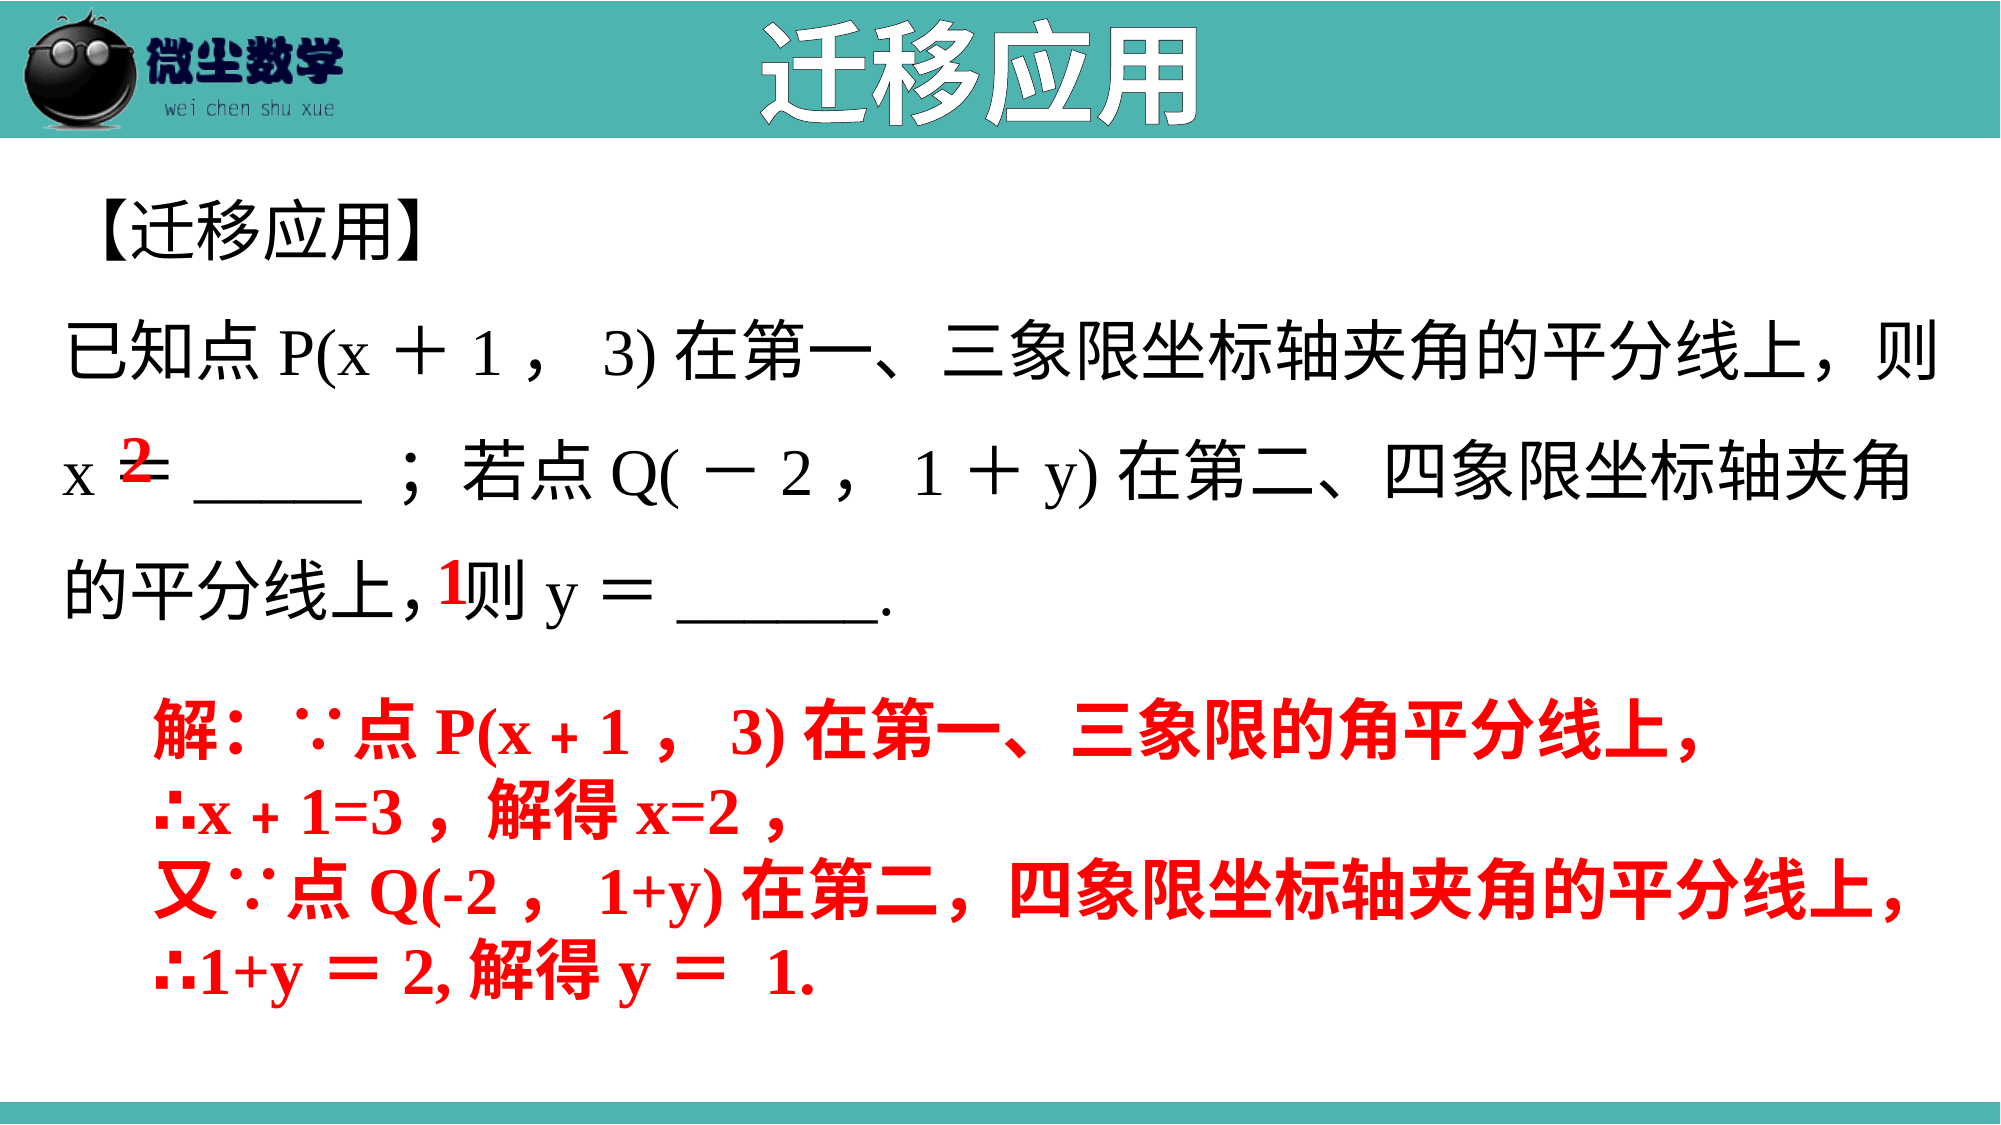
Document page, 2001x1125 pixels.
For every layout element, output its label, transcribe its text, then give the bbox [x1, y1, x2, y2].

text_box 2 [106, 408, 170, 504]
picture [0, 1, 2001, 1124]
text_box 迁移应用 [742, 0, 1223, 146]
text_box 解：∵点P(x﹢1，3)在第一、三象限的角平分线上， ∴x﹢1=3，解得x=2， 又∵点Q(-2，1+y)在第二，四象限坐标轴夹角的平分线上， ∴1+y＝2,解得y＝ 1. [137, 680, 2000, 1016]
text_box 1 [421, 530, 485, 625]
text_box 【迁移应用】 已知点P(x＋1，3)在第一、三象限坐标轴夹角的平分线上，则x＝_____ ；若点Q(－2，1＋y)在第二、四象限坐标轴夹角的平分线上，则y＝______. [47, 141, 1965, 637]
